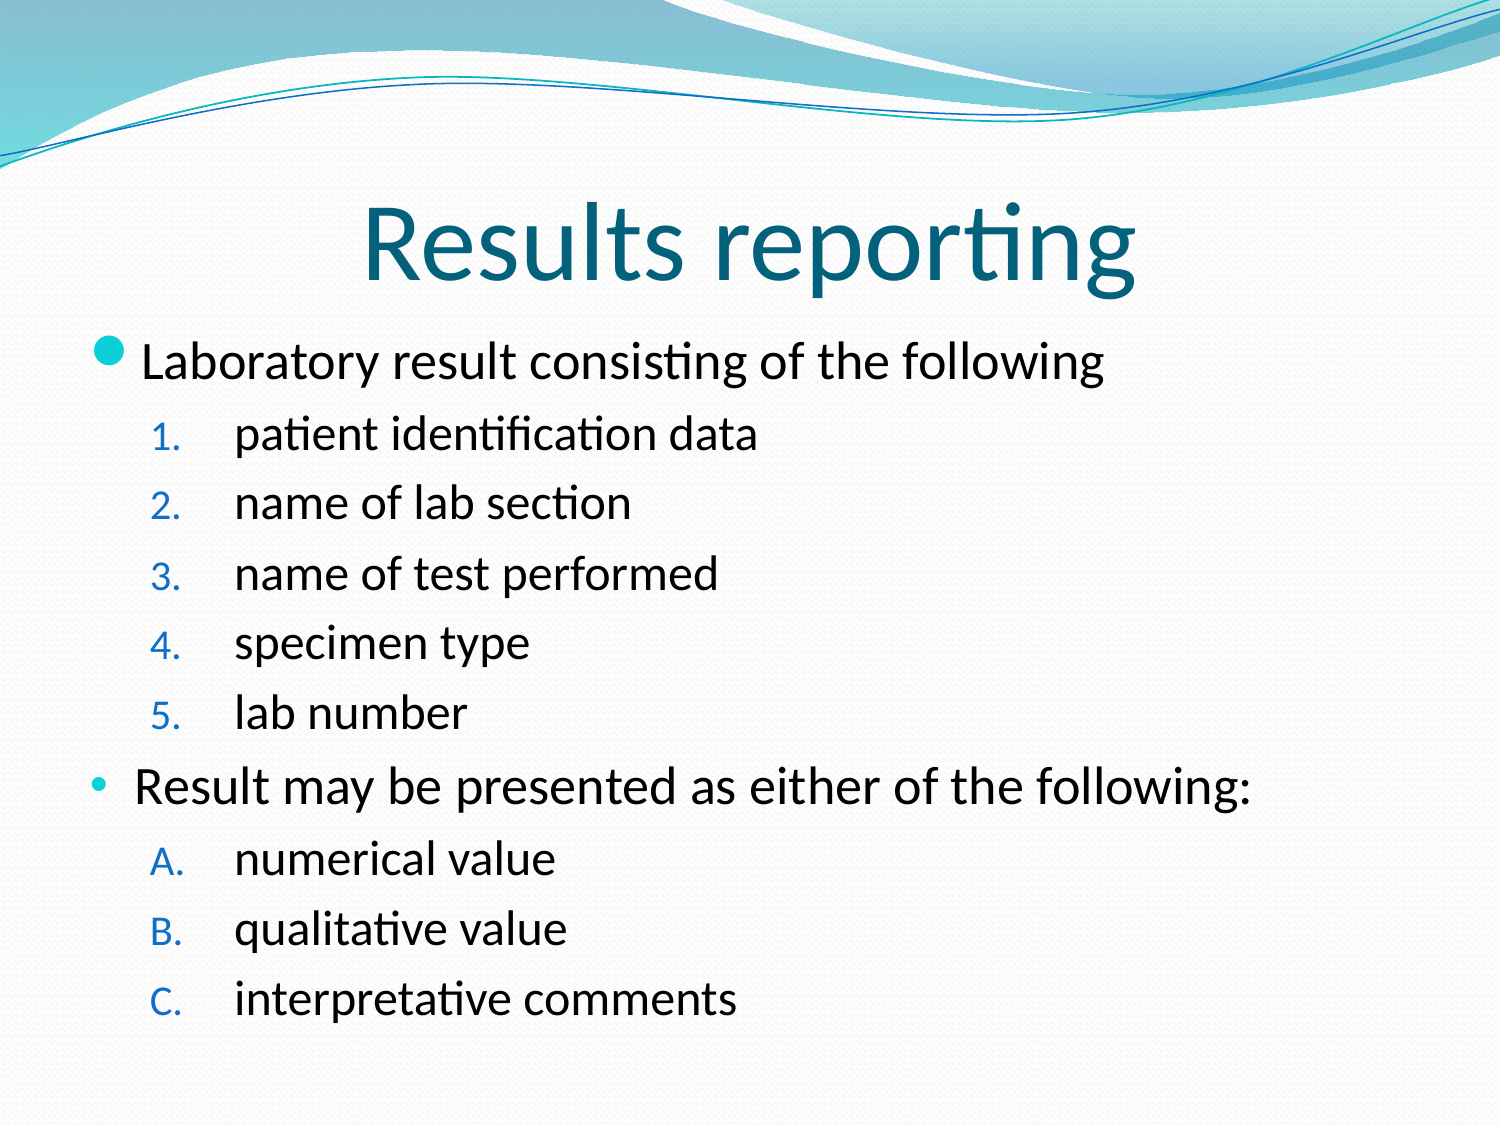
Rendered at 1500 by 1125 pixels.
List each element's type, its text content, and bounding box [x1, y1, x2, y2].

title Results reporting [75, 115, 1425, 303]
list Laboratory result consisting of the following patient identification data name of lab section name of test performed specimen type lab number Result may be presented as either of the following: numerical value qualitative value interpretative comments [75, 317, 1425, 1038]
